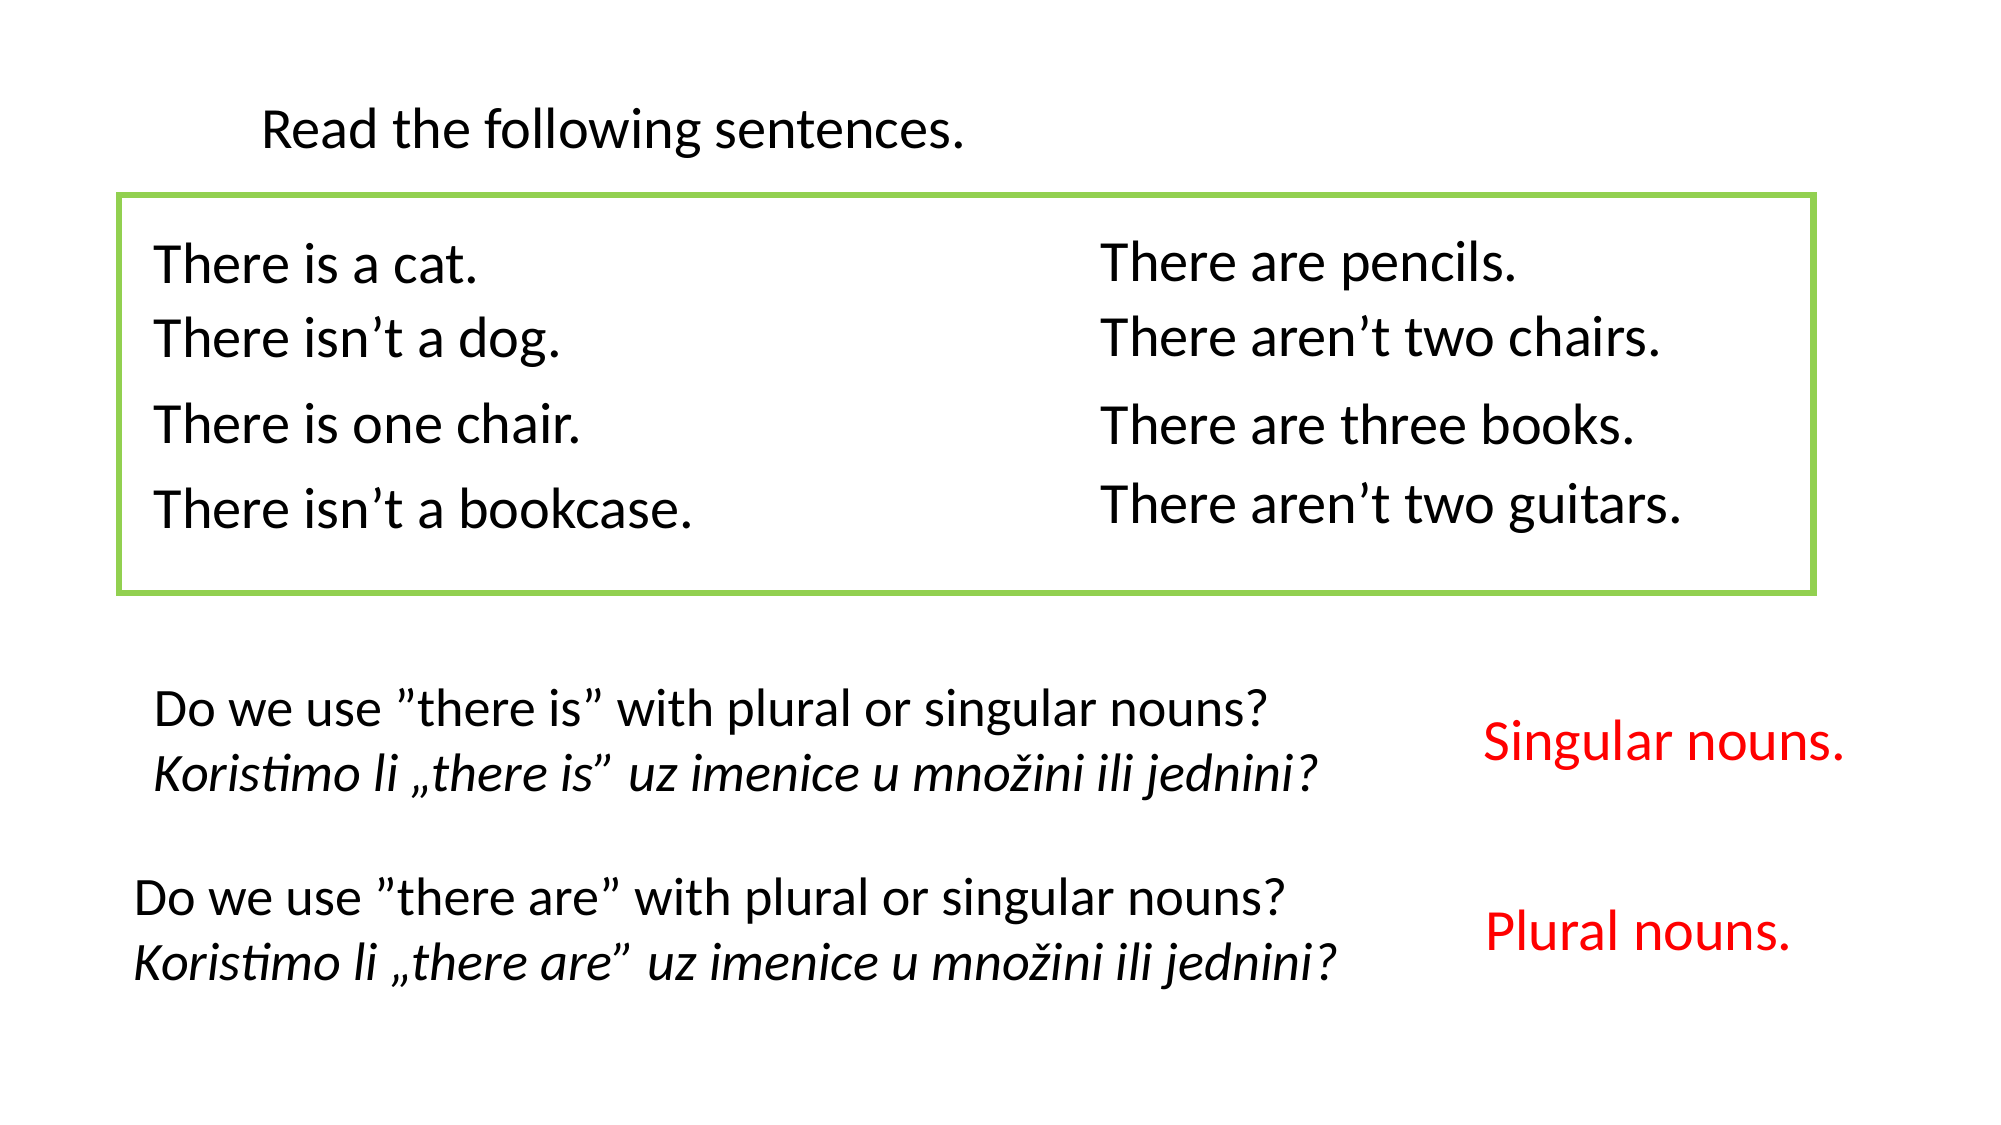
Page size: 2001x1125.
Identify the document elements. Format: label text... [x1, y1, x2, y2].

text_box [118, 194, 1814, 594]
text_box Do we use ”there is” with plural or singular nouns? Koristimo li „there is” uz imenice u množini ili jednini? [139, 664, 1720, 810]
text_box Singular nouns. [1468, 695, 1930, 780]
text_box Do we use ”there are” with plural or singular nouns? Koristimo li „there are” uz imenice u množini ili jednini? [119, 853, 1700, 999]
text_box Plural nouns. [1471, 884, 1933, 970]
text_box Read the following sentences. [246, 82, 1637, 168]
